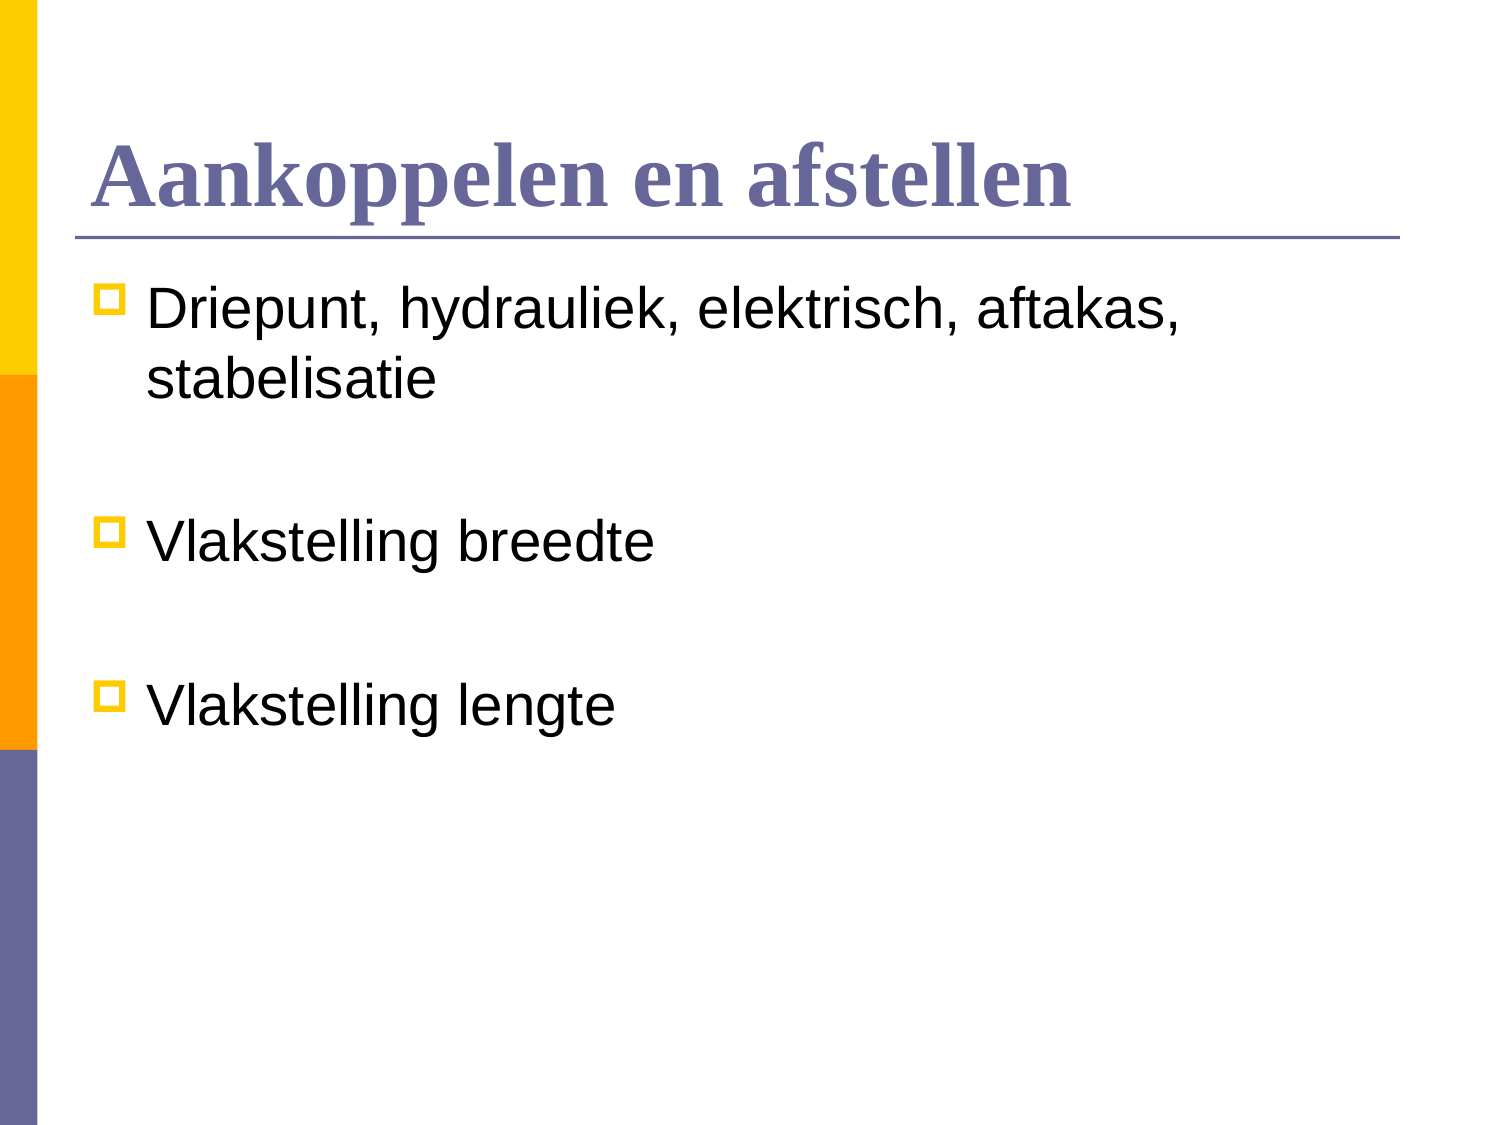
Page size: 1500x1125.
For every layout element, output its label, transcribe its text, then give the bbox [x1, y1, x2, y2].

title Aankoppelen en afstellen [75, 45, 1425, 233]
list Driepunt, hydrauliek, elektrisch, aftakas, stabelisatie Vlakstelling breedte Vlakstelling lengte [75, 262, 1425, 1006]
